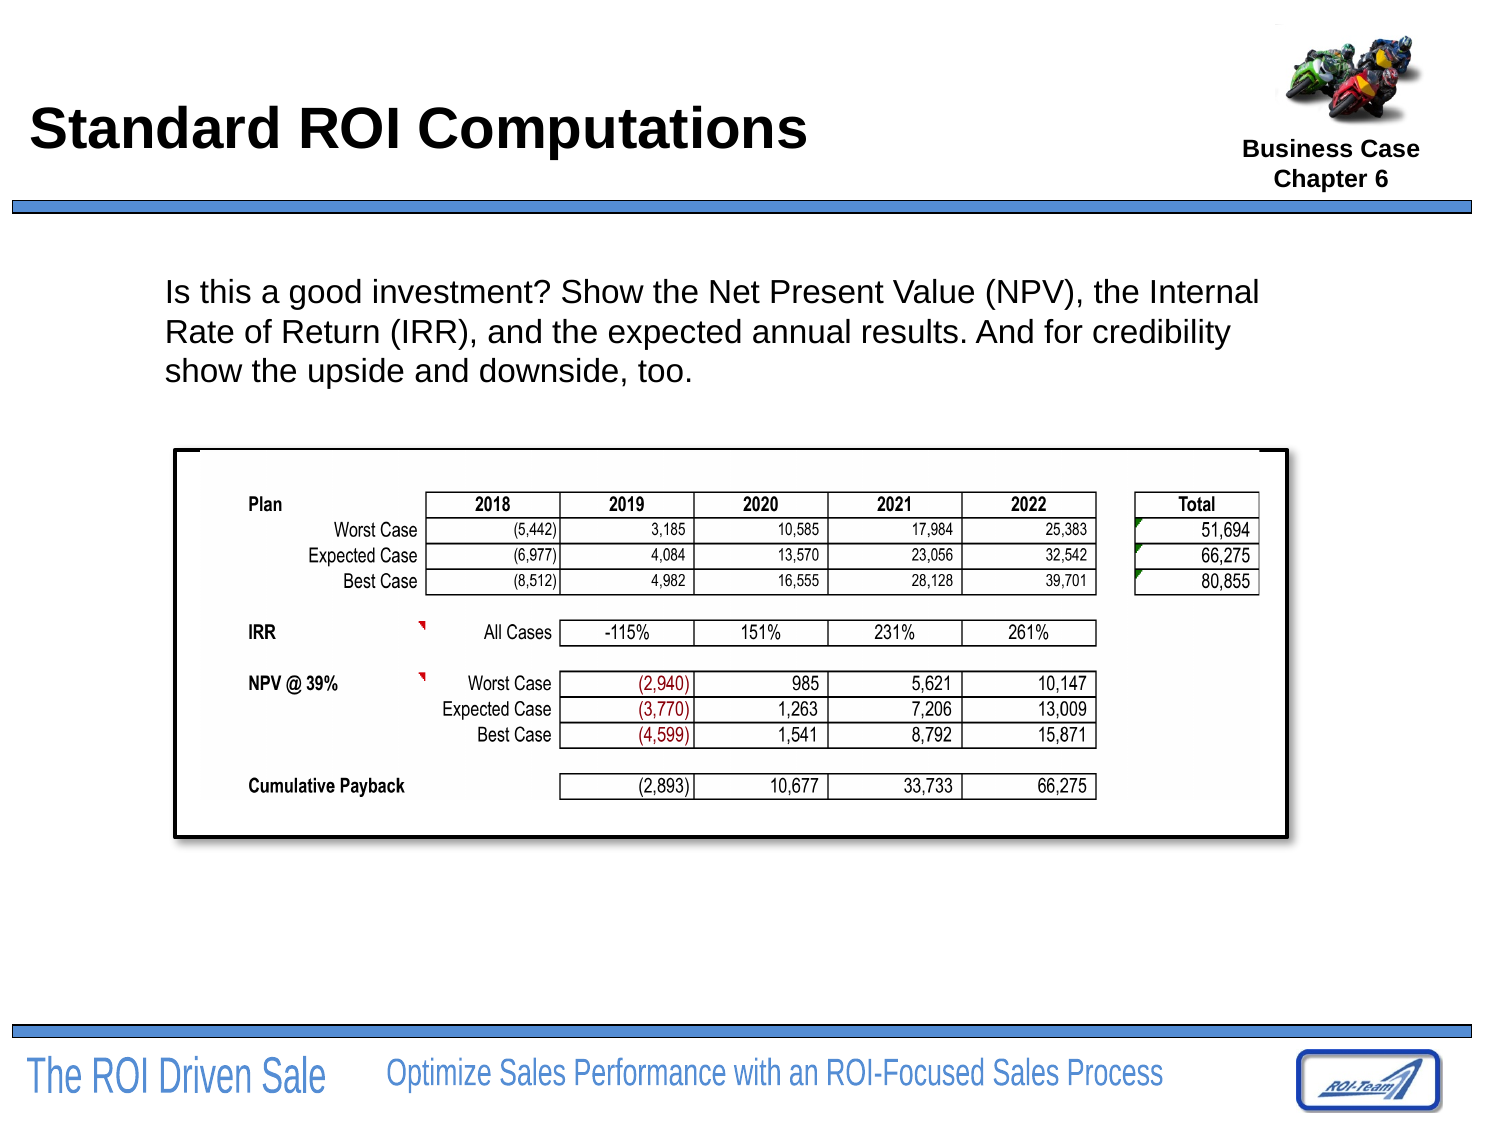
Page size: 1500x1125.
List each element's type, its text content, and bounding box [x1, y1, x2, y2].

picture [1275, 24, 1430, 99]
picture [1296, 1049, 1443, 1113]
text_box Is this a good investment? Show the Net Present Value (NPV), the Internal Rate of Return (IRR), and the expected annual results. And for credibility show the upside and downside, too. [150, 262, 1332, 397]
title Standard ROI Computations [14, 50, 1163, 200]
text_box Business Case Chapter 6 [1200, 124, 1463, 200]
picture [1275, 100, 1430, 124]
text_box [174, 449, 1288, 838]
